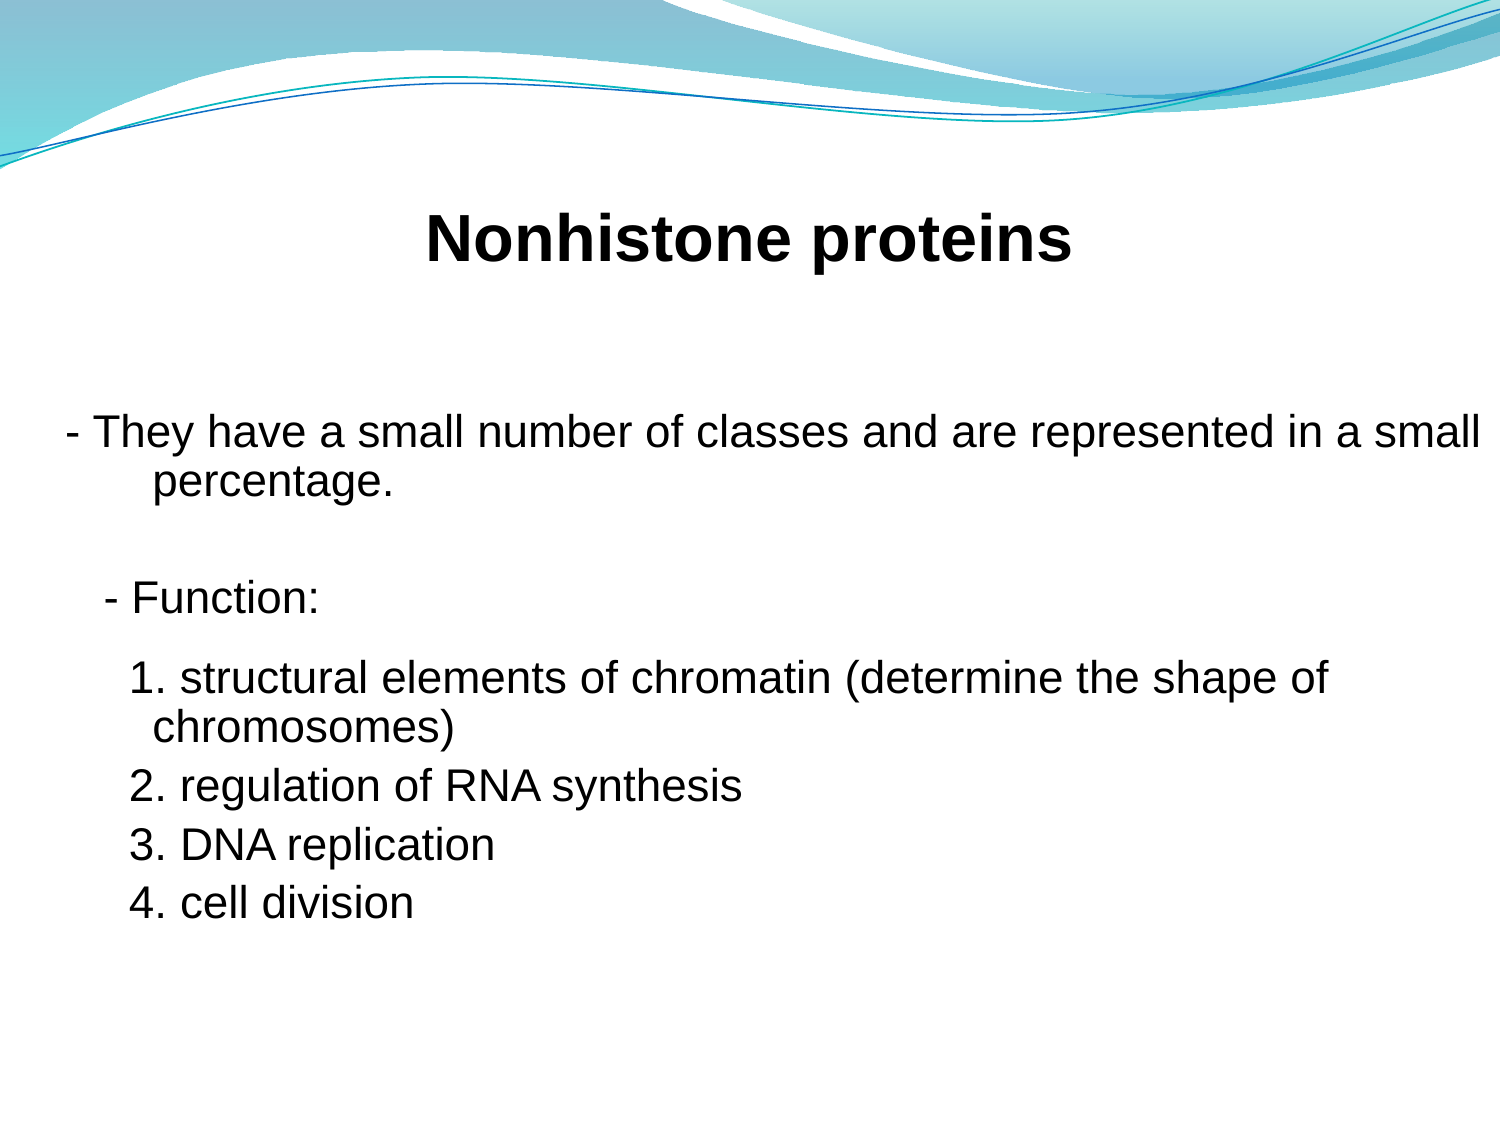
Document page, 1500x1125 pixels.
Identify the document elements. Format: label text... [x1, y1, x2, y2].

title Nonhistone proteins [75, 87, 1425, 275]
list - They have a small number of classes and are represented in a small percentage. - Function: 1. structural elements of chromatin (determine the shape of chromosomes) 2. regulation of RNA synthesis 3. DNA replication 4. cell division [37, 399, 1500, 1088]
